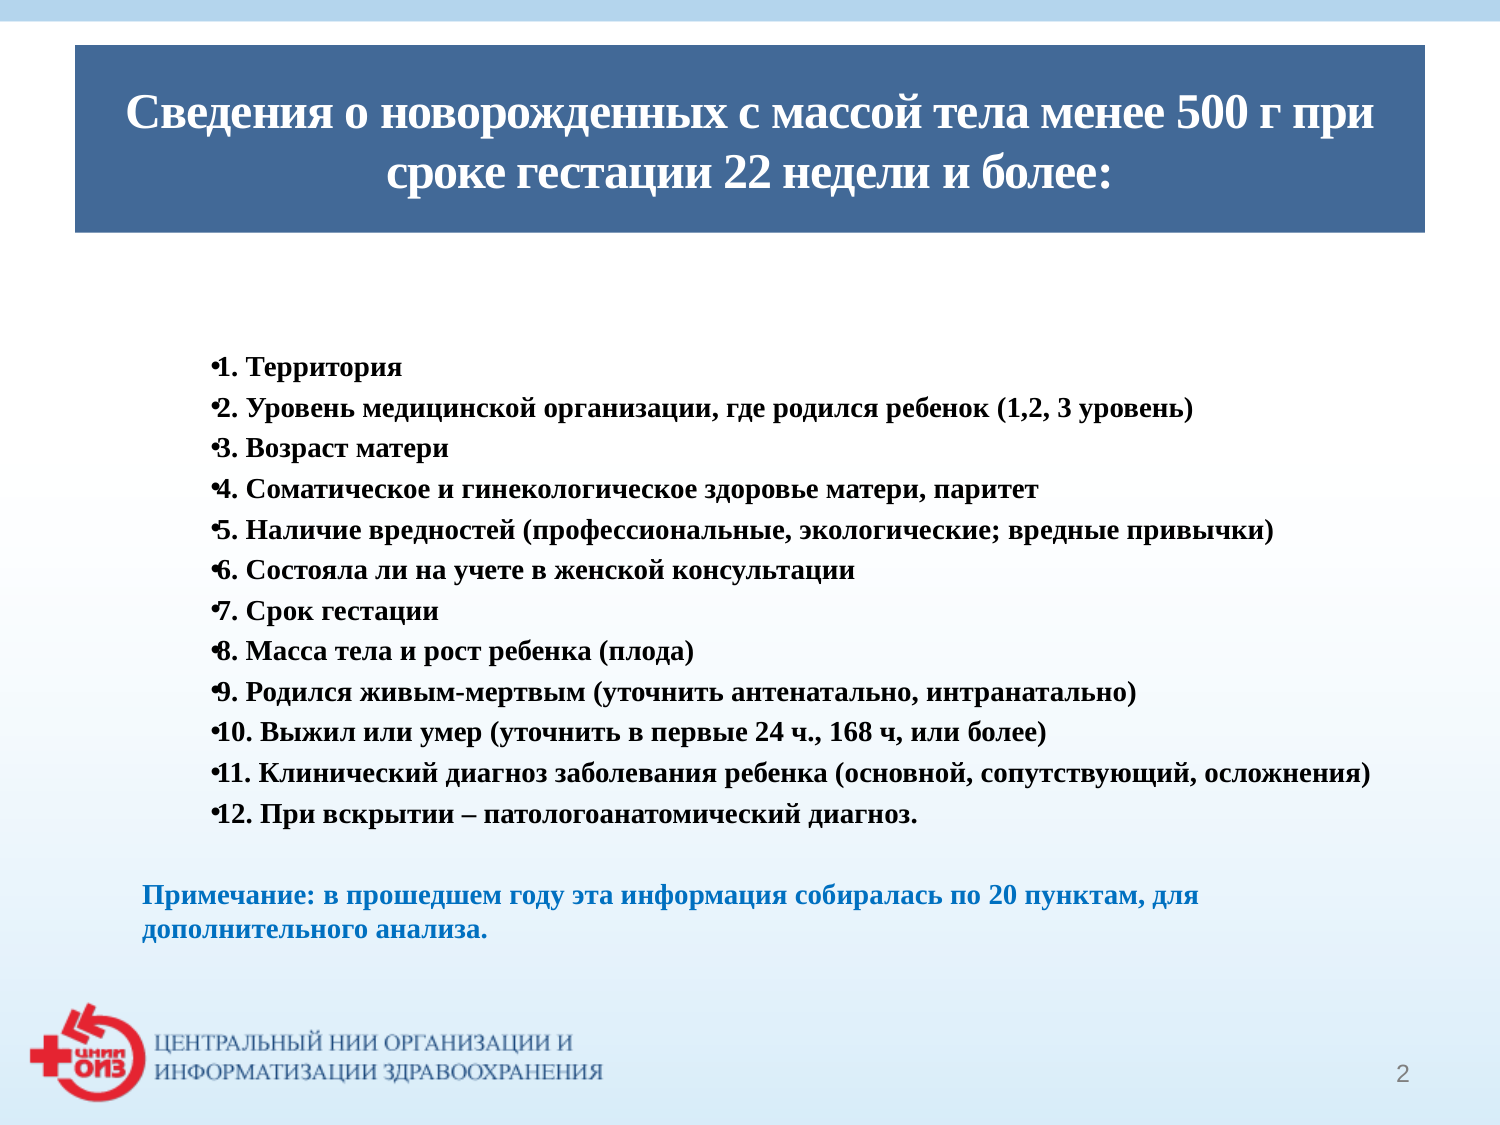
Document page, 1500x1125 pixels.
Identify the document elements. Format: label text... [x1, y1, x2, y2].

title Сведения о новорожденных с массой тела менее 500 г при сроке гестации 22 недели и более: [75, 45, 1425, 233]
picture [0, 0, 1500, 1125]
slide_number 2 [1074, 1042, 1425, 1103]
list 1. Территория 2. Уровень медицинской организации, где родился ребенок (1,2, 3 уровень) 3. Возраст матери 4. Соматическое и гинекологическое здоровье матери, паритет 5. Наличие вредностей (профессиональные, экологические; вредные привычки) 6. Состояла ли на учете в женской консультации 7. Срок гестации 8. Масса тела и рост ребенка (плода) 9. Родился живым-мертвым (уточнить антенатально, интранатально) 10. Выжил или умер (уточнить в первые 24 ч., 168 ч, или более) 11. Клинический диагноз заболевания ребенка (основной, сопутствующий, осложнения) 12. При вскрытии – патологоанатомический диагноз. Примечание: в прошедшем году эта информация собиралась по 20 пунктам, для дополнительного анализа. [75, 262, 1425, 1005]
